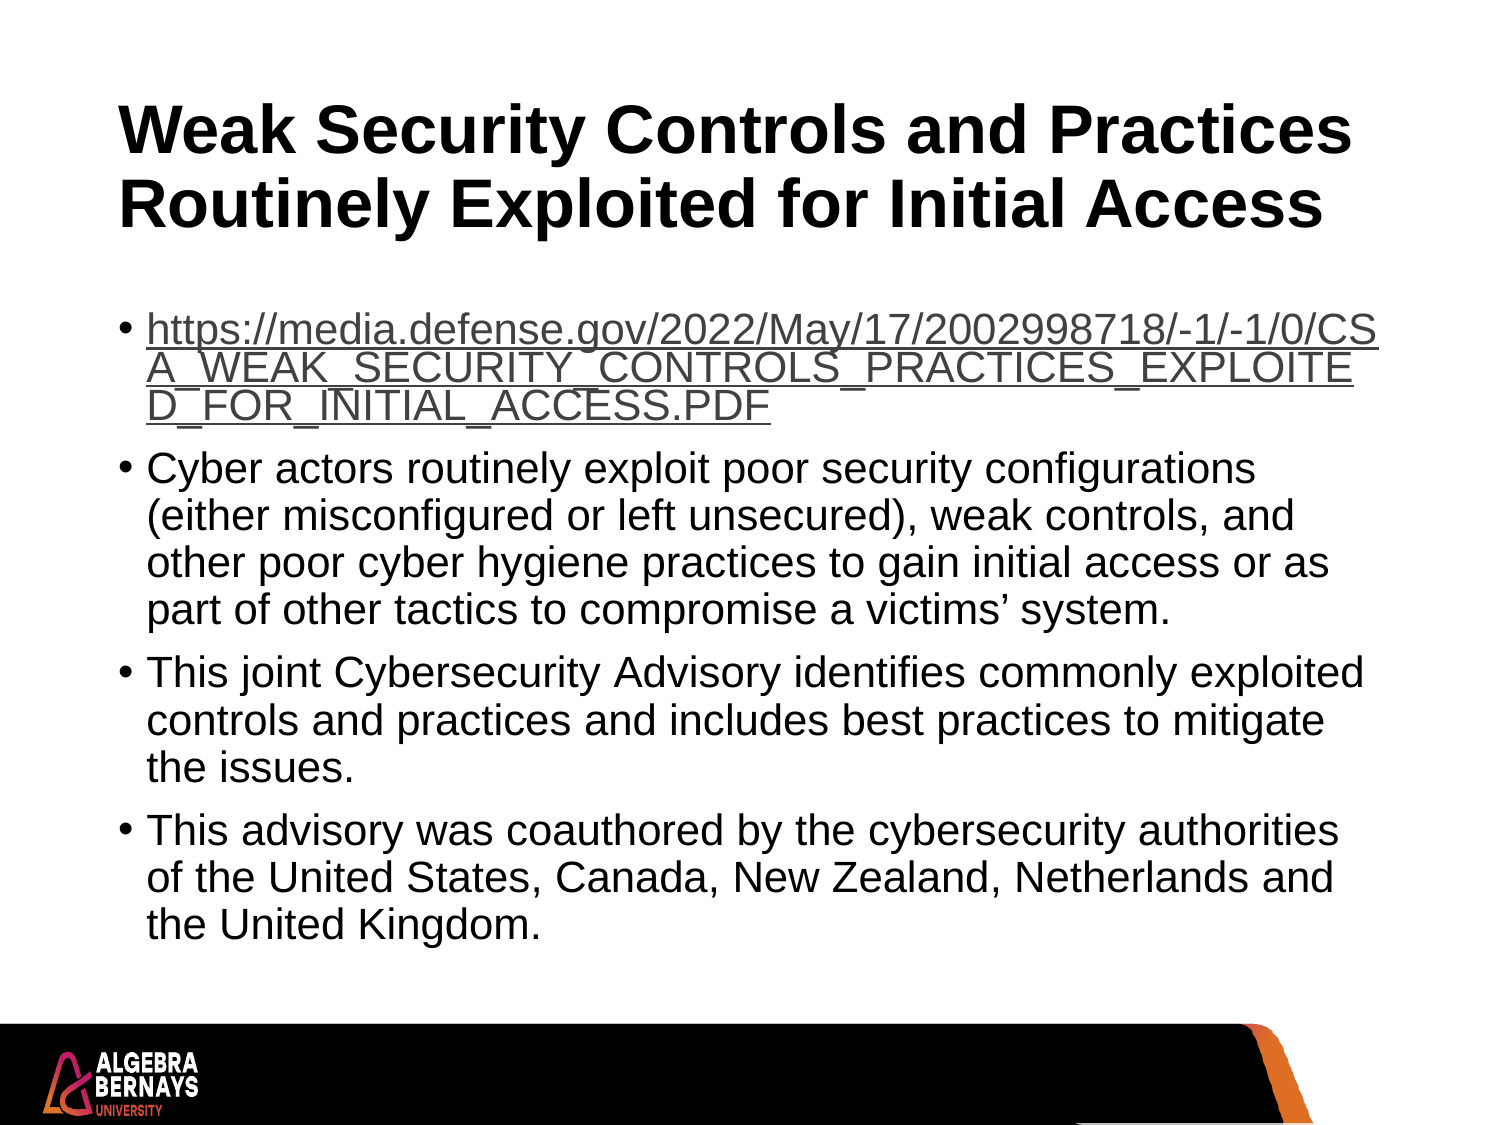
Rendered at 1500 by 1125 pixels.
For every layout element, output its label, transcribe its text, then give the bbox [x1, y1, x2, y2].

picture [0, 1023, 1468, 1125]
list https://media.defense.gov/2022/May/17/2002998718/-1/-1/0/CSA_WEAK_SECURITY_CONTROLS_PRACTICES_EXPLOITED_FOR_INITIAL_ACCESS.PDF Cyber actors routinely exploit poor security configurations (either misconfigured or left unsecured), weak controls, and other poor cyber hygiene practices to gain initial access or as part of other tactics to compromise a victims’ system. This joint Cybersecurity Advisory identifies commonly exploited controls and practices and includes best practices to mitigate the issues. This advisory was coauthored by the cybersecurity authorities of the United States, Canada, New Zealand, Netherlands and the United Kingdom. [103, 299, 1397, 1014]
title Weak Security Controls and Practices Routinely Exploited for Initial Access [103, 59, 1397, 278]
